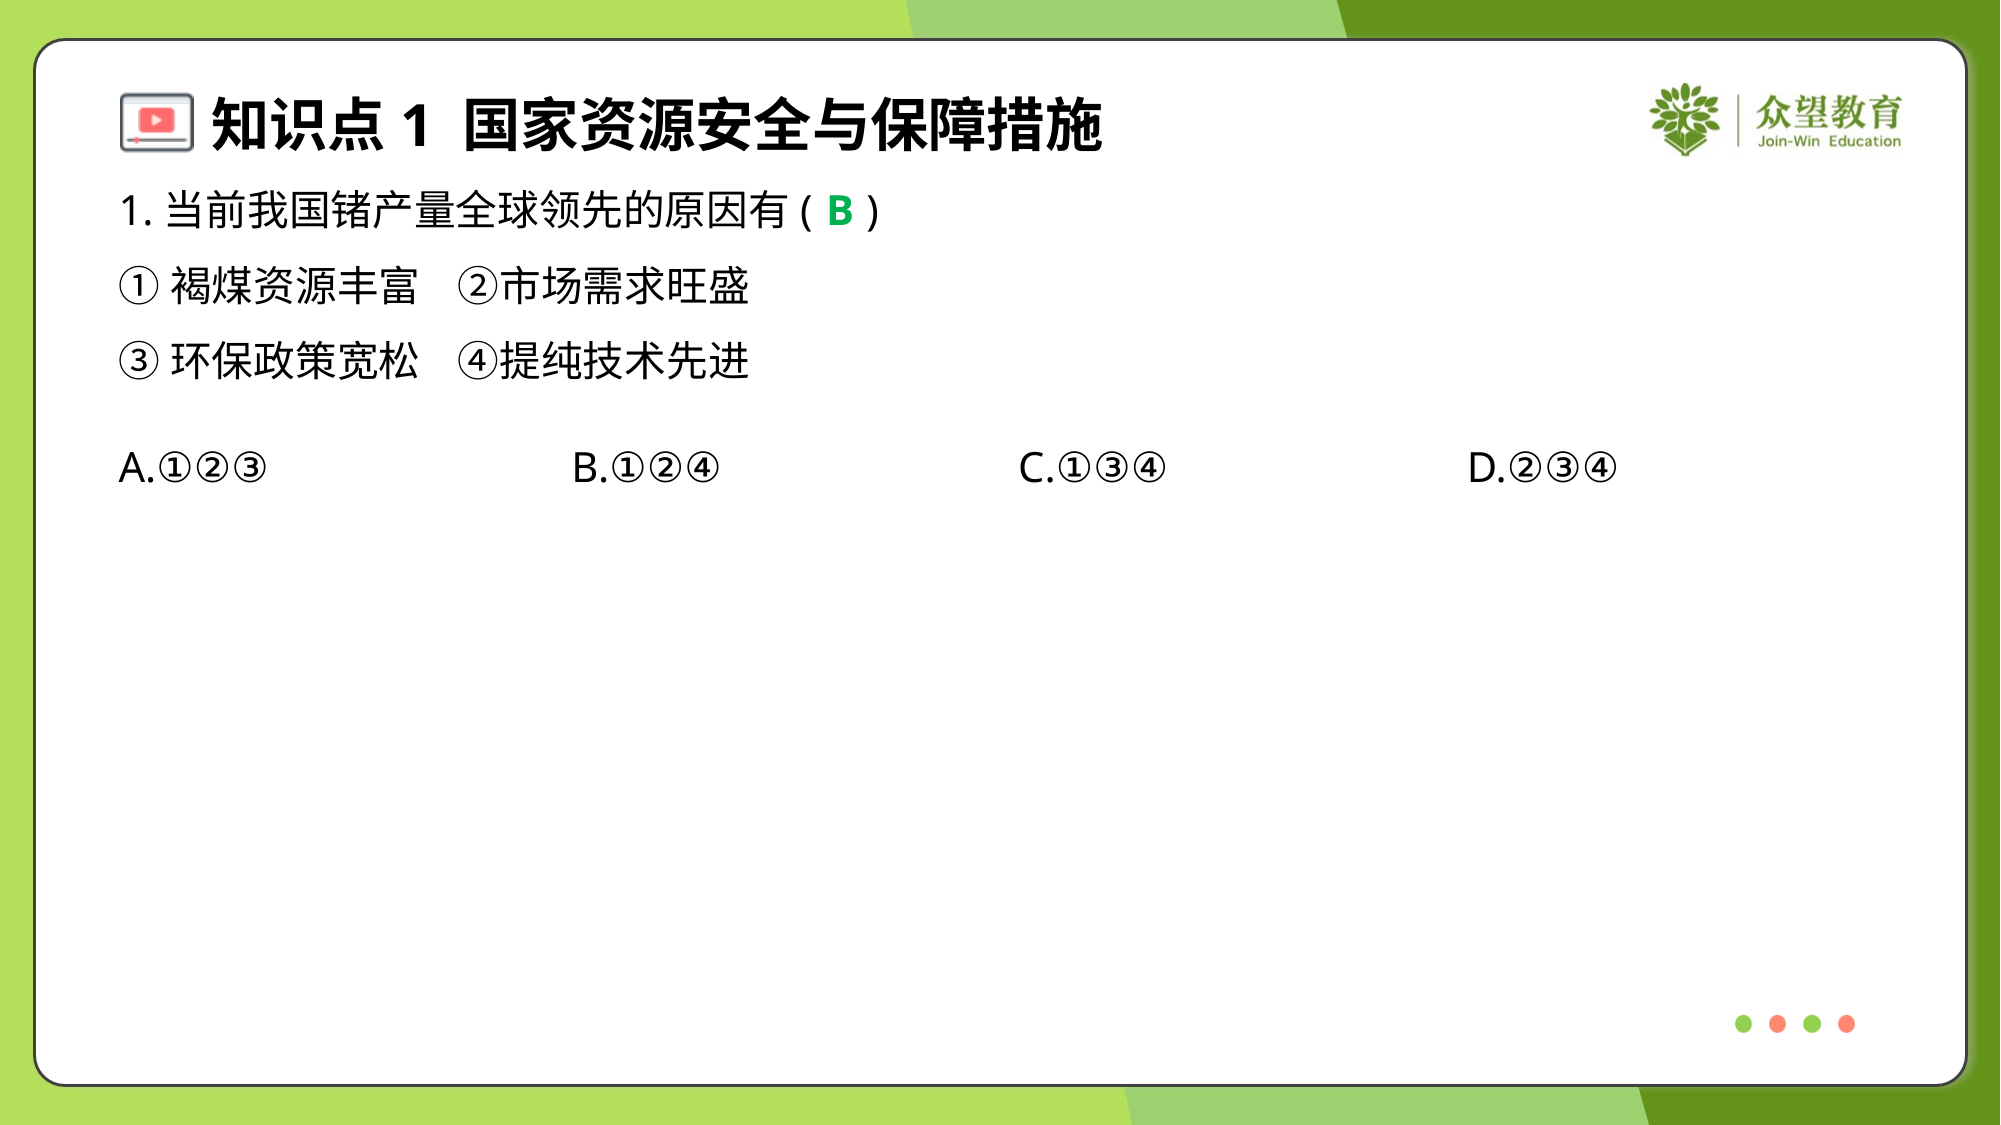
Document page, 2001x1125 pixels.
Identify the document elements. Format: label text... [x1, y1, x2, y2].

text_box ①褐煤资源丰富 ②市场需求旺盛 ③环保政策宽松 ④提纯技术先进 [118, 234, 1883, 302]
text_box A.①②③ B.①②④ C.①③④ D.②③④ [118, 416, 1883, 483]
text_box B [810, 158, 870, 226]
picture [0, 0, 2000, 1125]
text_box 1.当前我国锗产量全球领先的原因有( ) [870, 158, 1883, 226]
text_box 1.当前我国锗产量全球领先的原因有( ) [118, 158, 810, 226]
